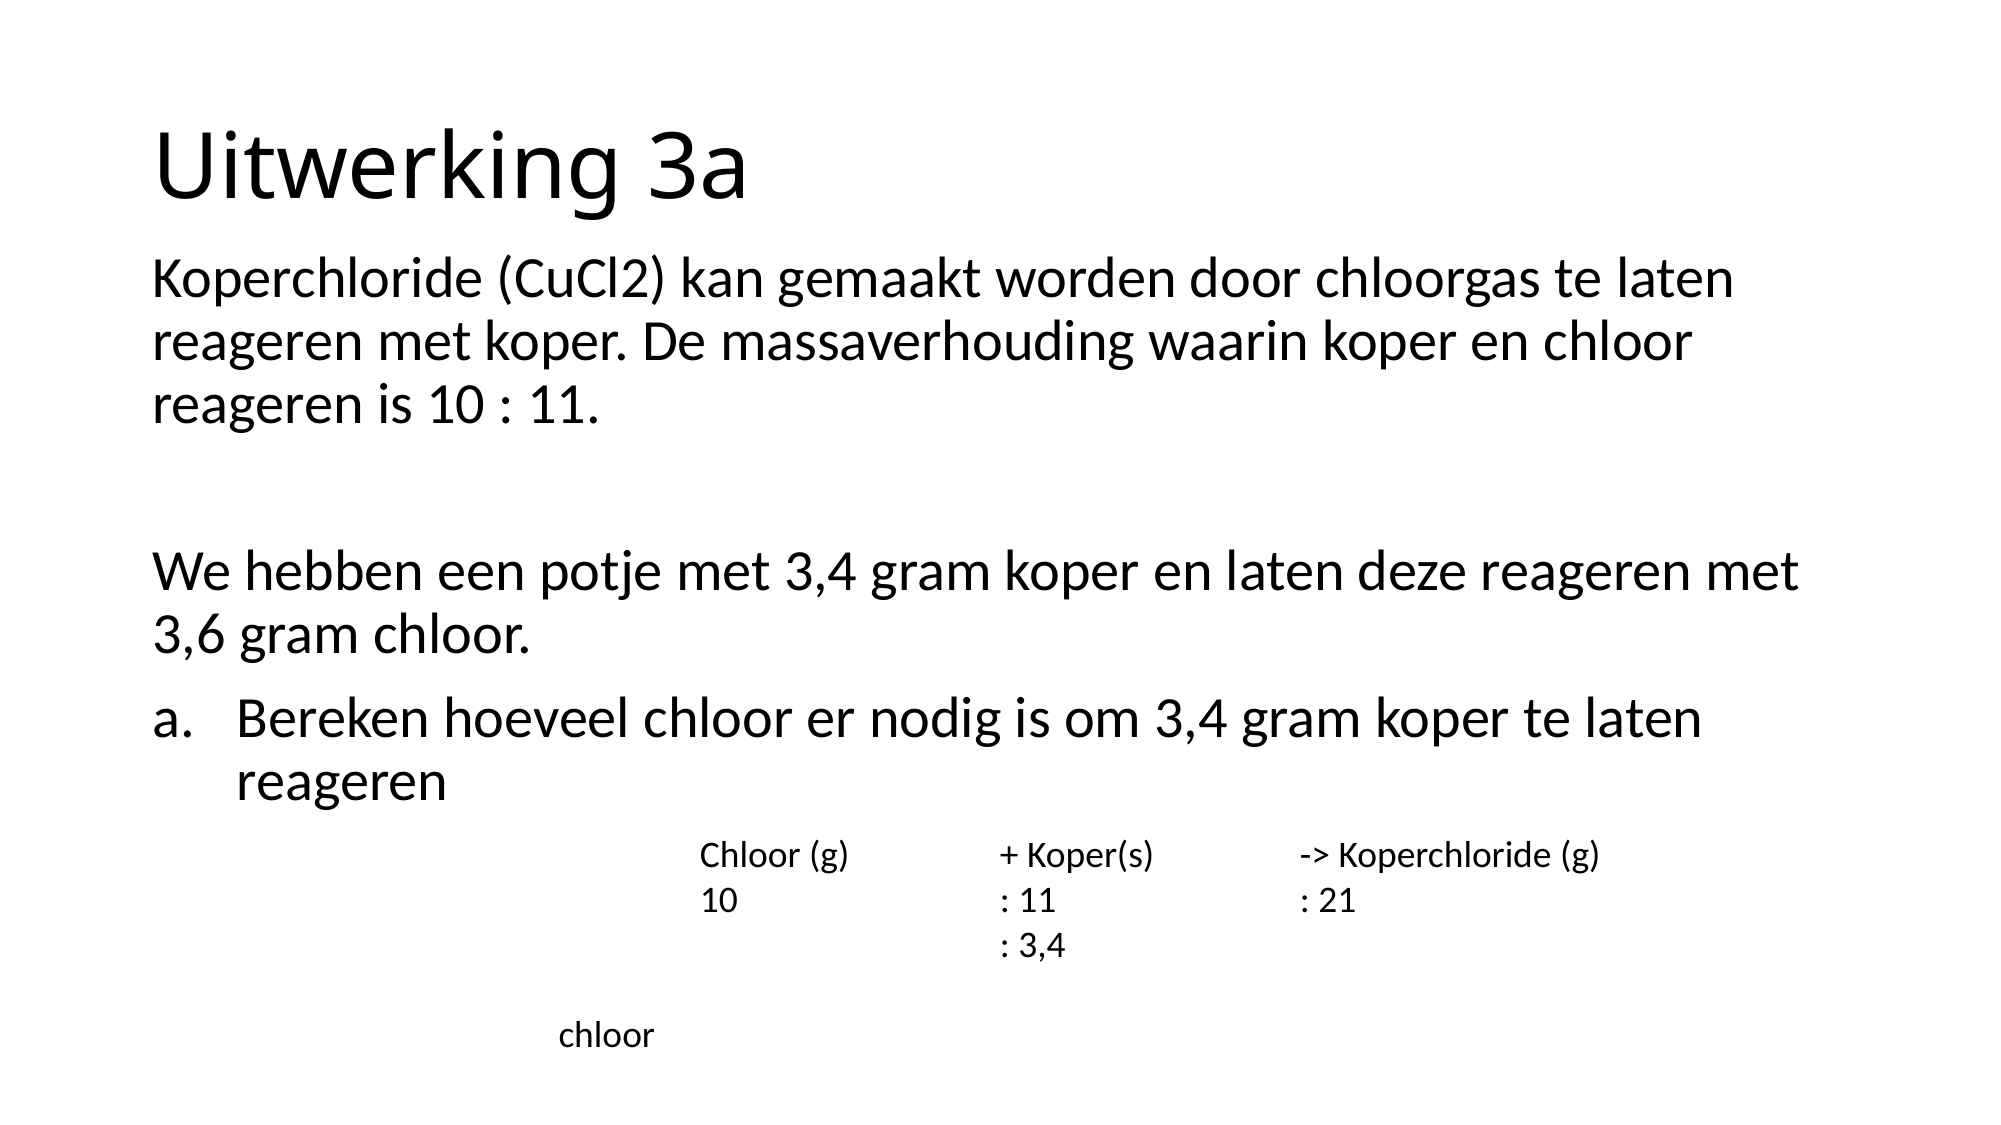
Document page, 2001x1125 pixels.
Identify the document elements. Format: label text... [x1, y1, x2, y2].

list Koperchloride (CuCl2) kan gemaakt worden door chloorgas te laten reageren met koper. De massaverhouding waarin koper en chloor reageren is 10 : 11. We hebben een potje met 3,4 gram koper en laten deze reageren met 3,6 gram chloor. Bereken hoeveel chloor er nodig is om 3,4 gram koper te laten reageren [137, 239, 1863, 954]
title Uitwerking 3a [137, 59, 1863, 239]
